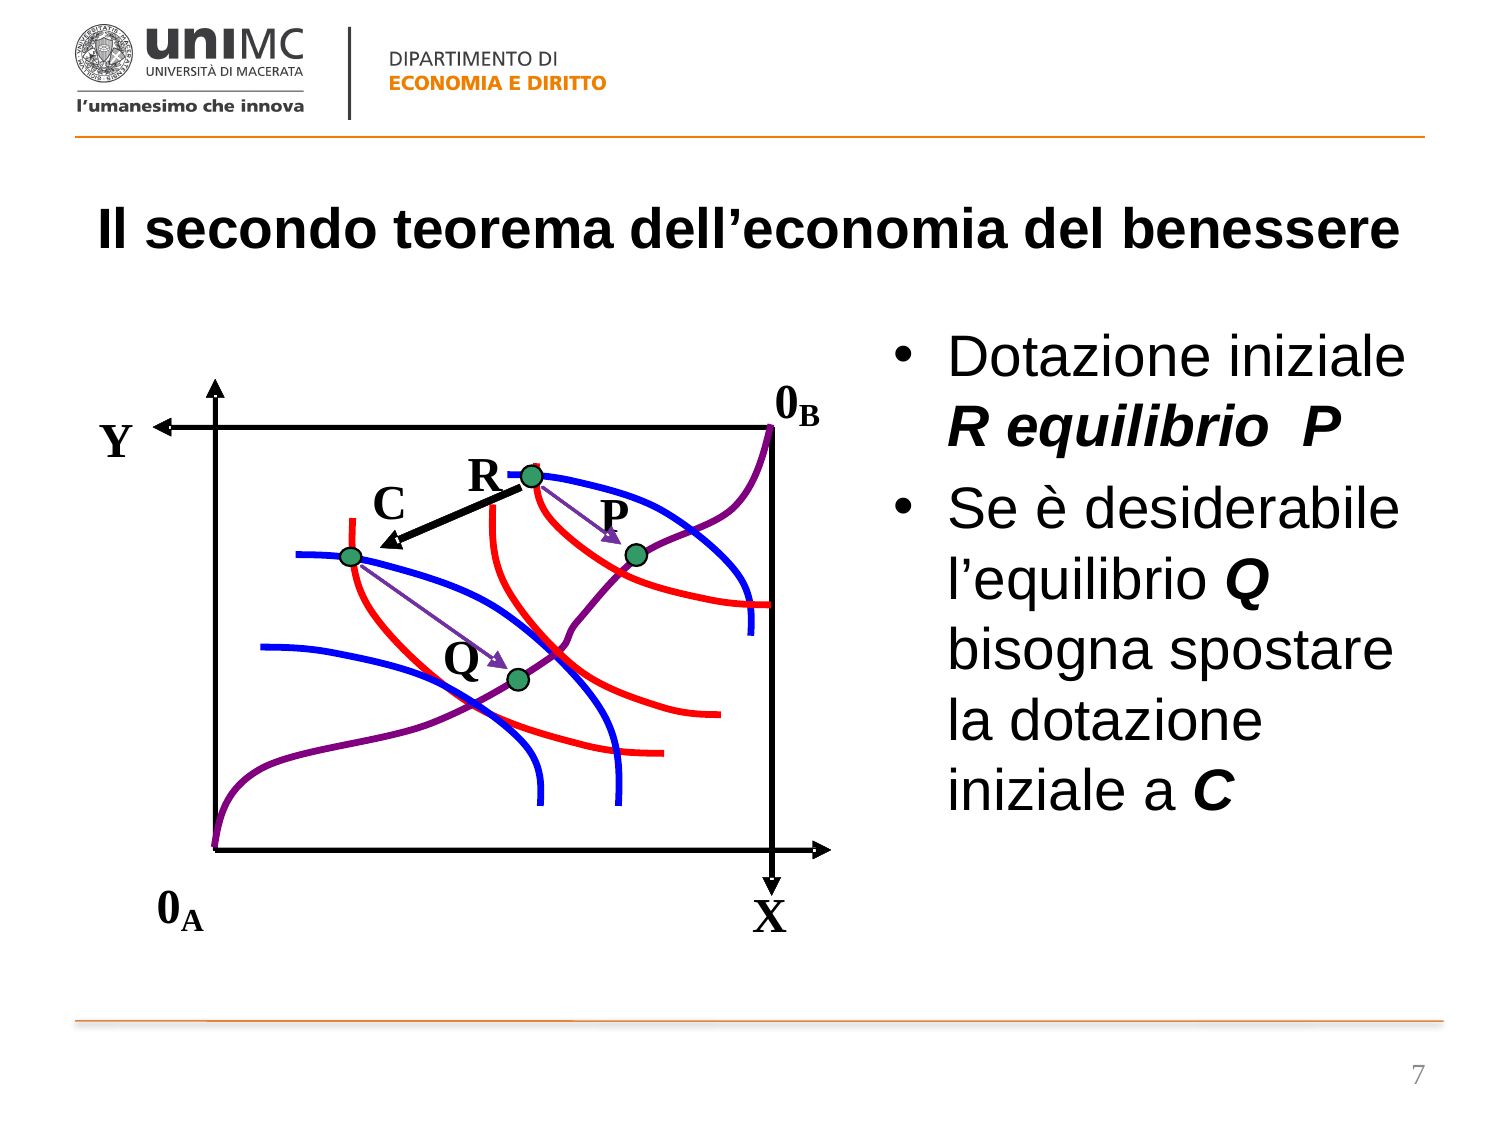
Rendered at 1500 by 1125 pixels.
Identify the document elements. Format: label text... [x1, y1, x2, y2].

list Dotazione iniziale R equilibrio P Se è desiderabile l’equilibrio Q bisogna spostare la dotazione iniziale a C [878, 310, 1430, 1018]
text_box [34, 351, 880, 972]
slide_number 7 [1091, 1042, 1442, 1103]
picture [75, 24, 1425, 138]
title Il secondo teorema dell’economia del benessere [75, 180, 1425, 272]
